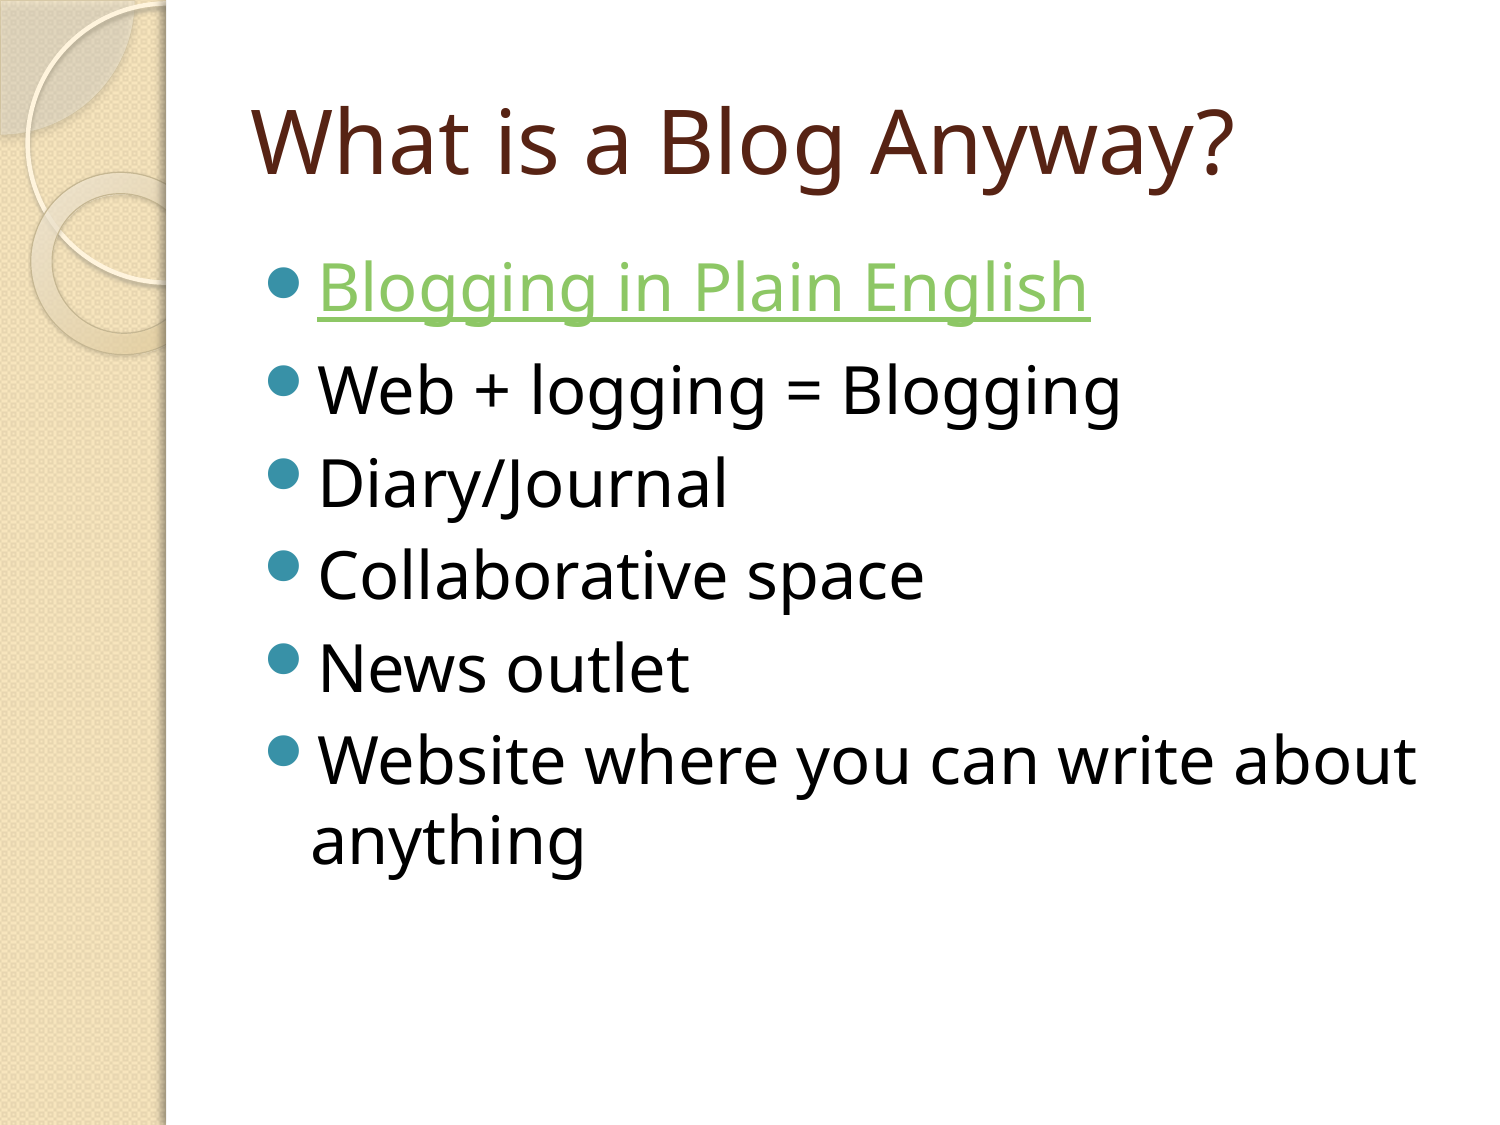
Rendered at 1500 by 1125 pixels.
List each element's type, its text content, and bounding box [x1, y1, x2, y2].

list Blogging in Plain English Web + logging = Blogging Diary/Journal Collaborative space News outlet Website where you can write about anything [235, 237, 1466, 1025]
title What is a Blog Anyway? [235, 45, 1466, 233]
